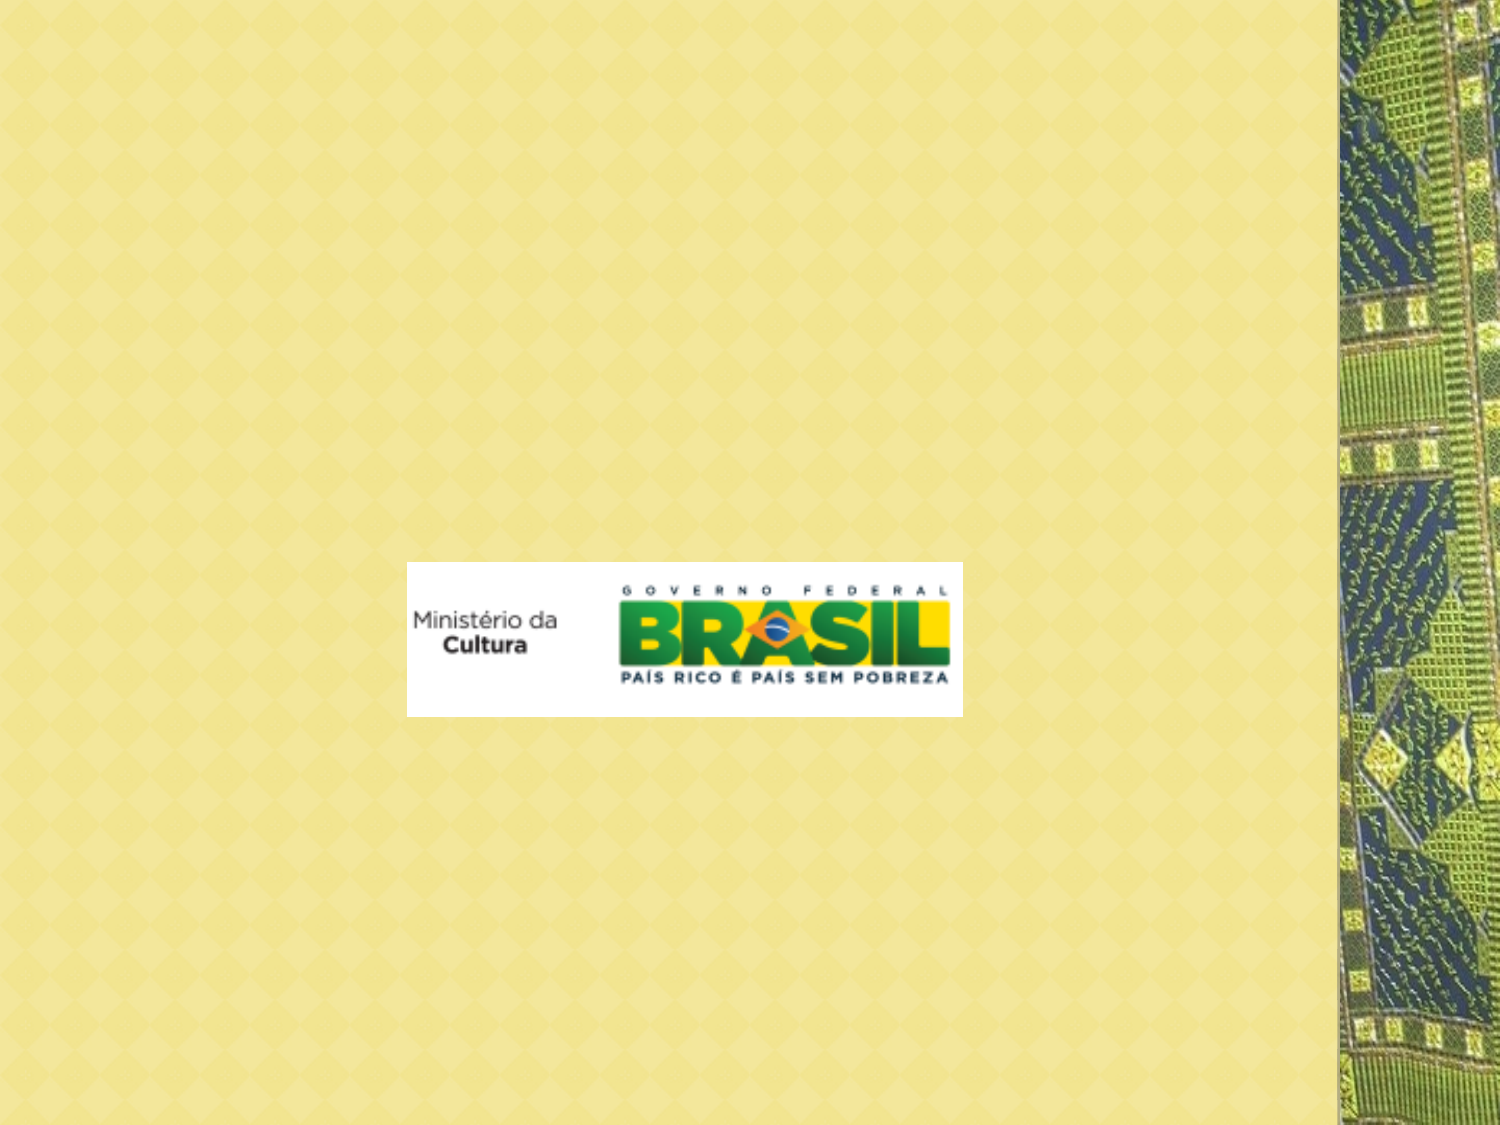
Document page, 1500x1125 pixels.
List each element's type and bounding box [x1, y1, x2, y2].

picture [1340, 0, 1500, 1125]
picture [406, 562, 963, 718]
